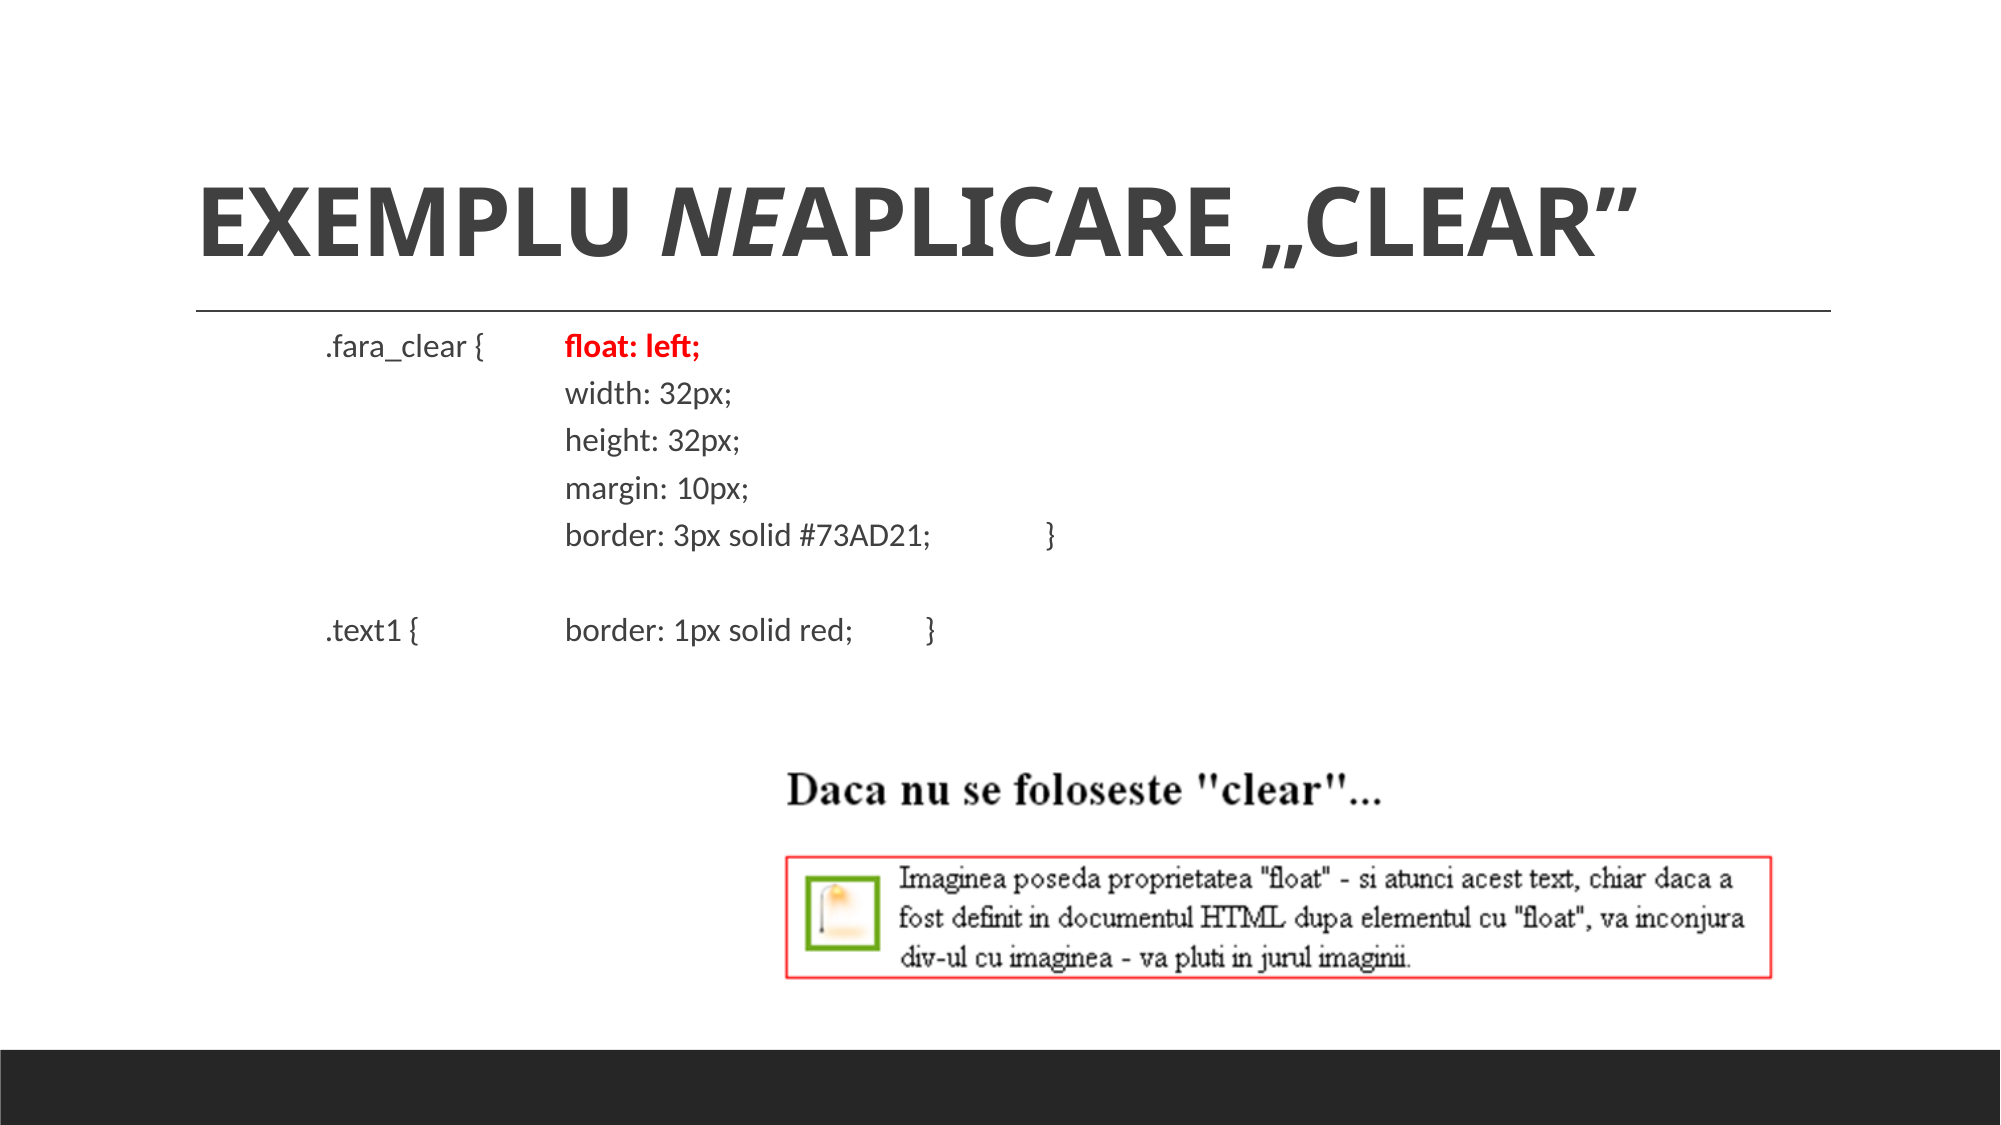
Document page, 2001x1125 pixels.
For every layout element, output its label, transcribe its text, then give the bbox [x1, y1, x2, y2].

picture [773, 762, 1777, 1005]
list .fara_clear { float: left; width: 32px; height: 32px; margin: 10px; border: 3px solid #73AD21; } .text1 { border: 1px solid red; } [324, 312, 1675, 750]
title EXEMPLU NEAPLICARE „CLEAR” [180, 47, 1830, 285]
